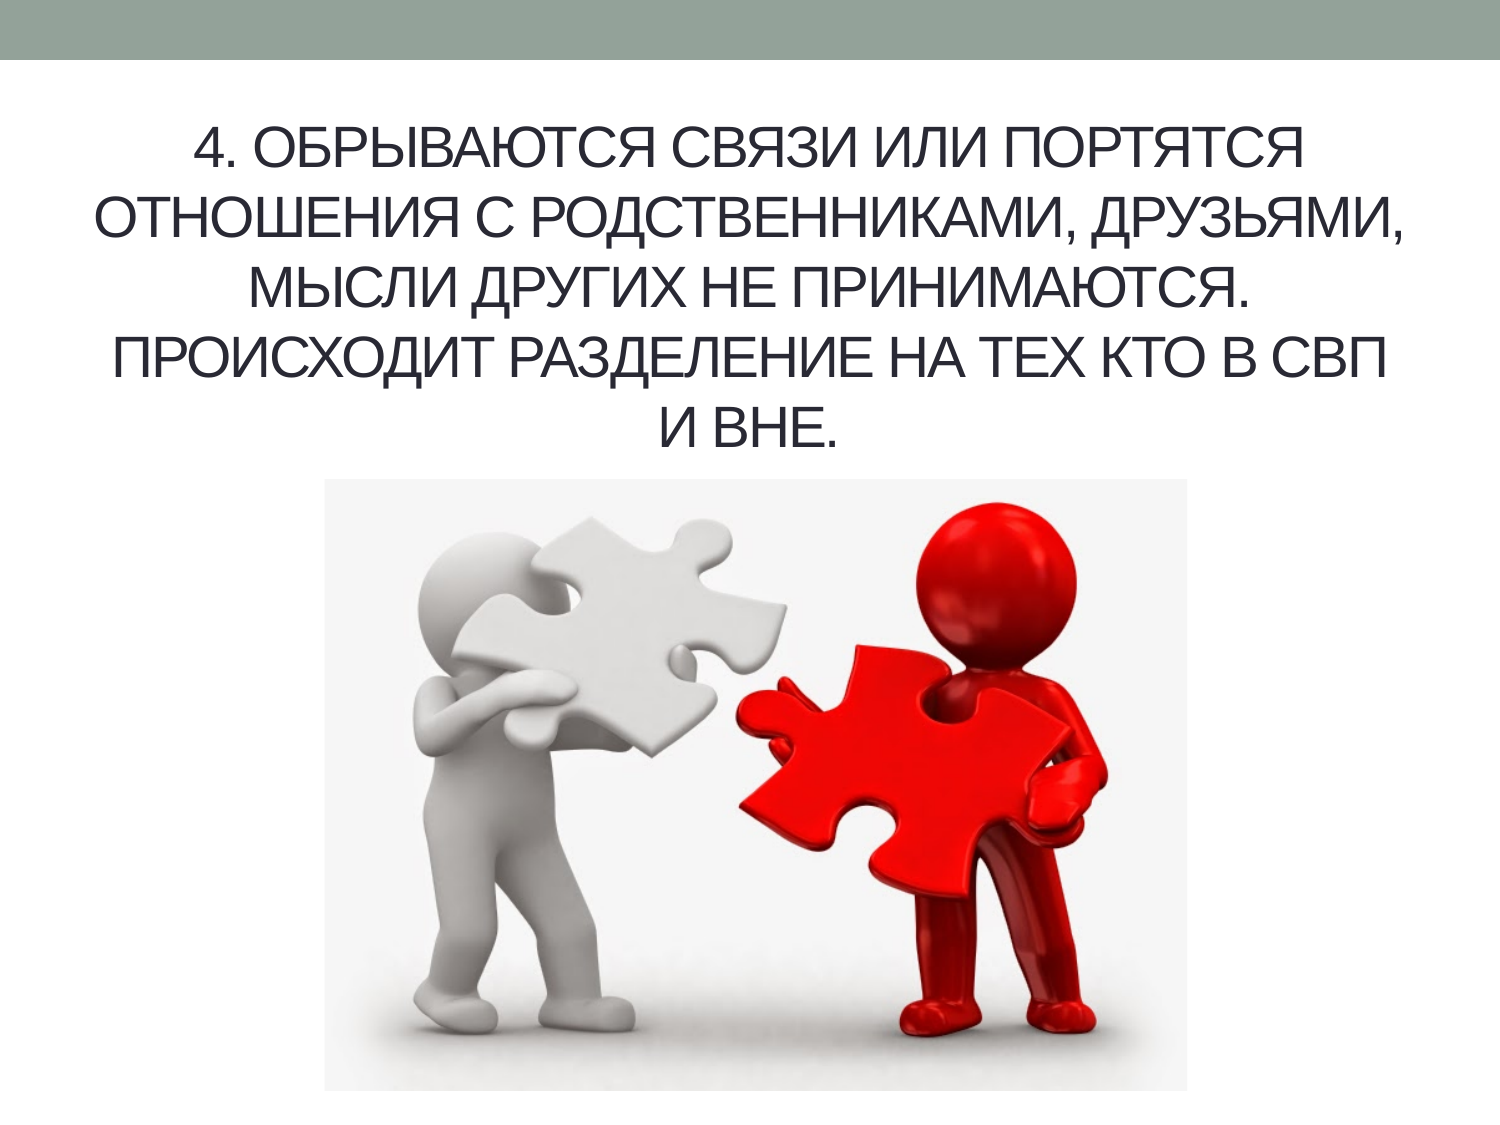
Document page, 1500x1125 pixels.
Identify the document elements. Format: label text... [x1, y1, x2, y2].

picture [324, 479, 1188, 1092]
title 4. ОБРЫВАЮТСЯ СВЯЗИ ИЛИ ПОРТЯТСЯ ОТНОШЕНИЯ С РОДСТВЕННИКАМИ, ДРУЗЬЯМИ, МЫСЛИ ДРУГИХ НЕ ПРИНИМАЮТСЯ. ПРОИСХОДИТ РАЗДЕЛЕНИЕ НА ТЕХ КТО В СВП И ВНЕ. [75, 87, 1424, 480]
